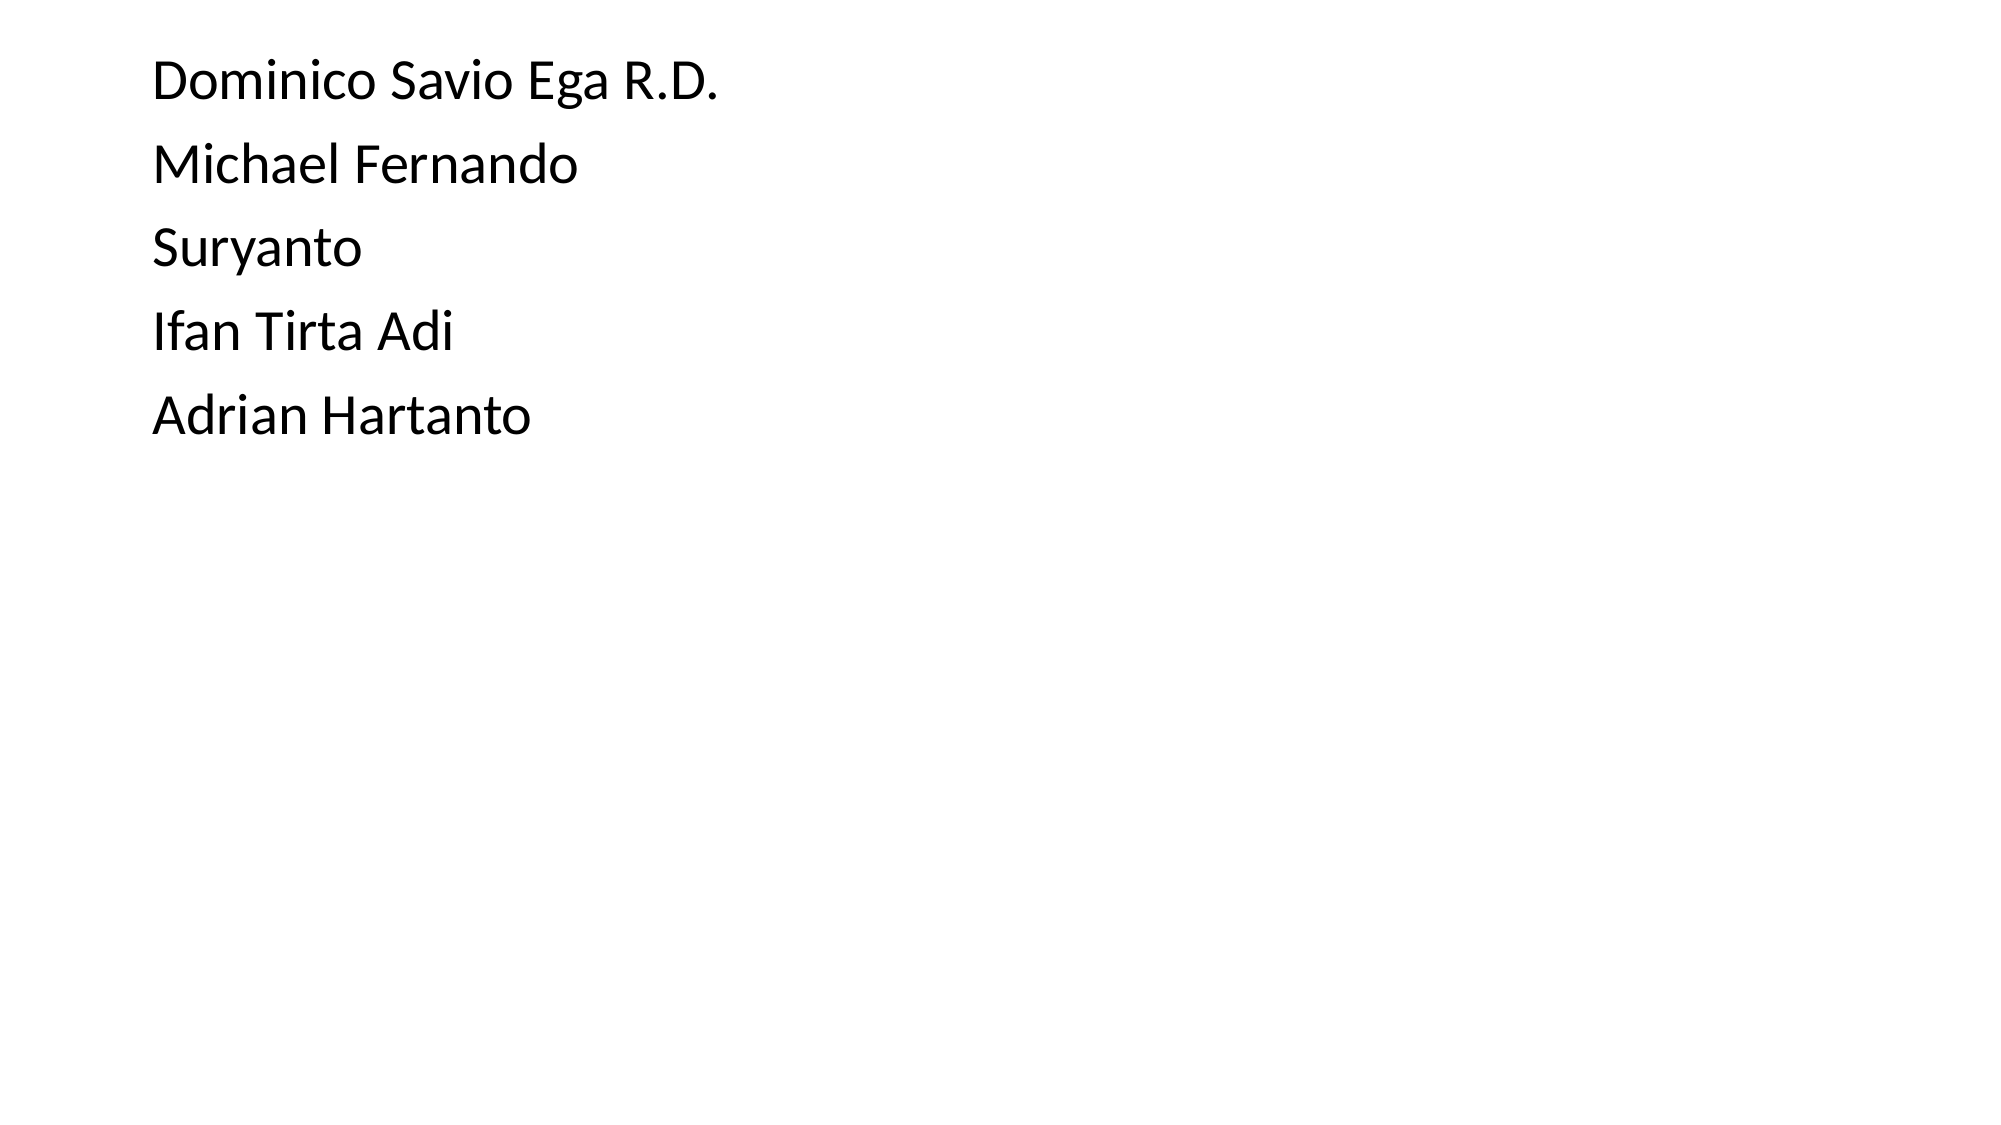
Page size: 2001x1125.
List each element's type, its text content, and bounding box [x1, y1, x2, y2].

list Dominico Savio Ega R.D. Michael Fernando Suryanto Ifan Tirta Adi Adrian Hartanto [137, 41, 1863, 1014]
